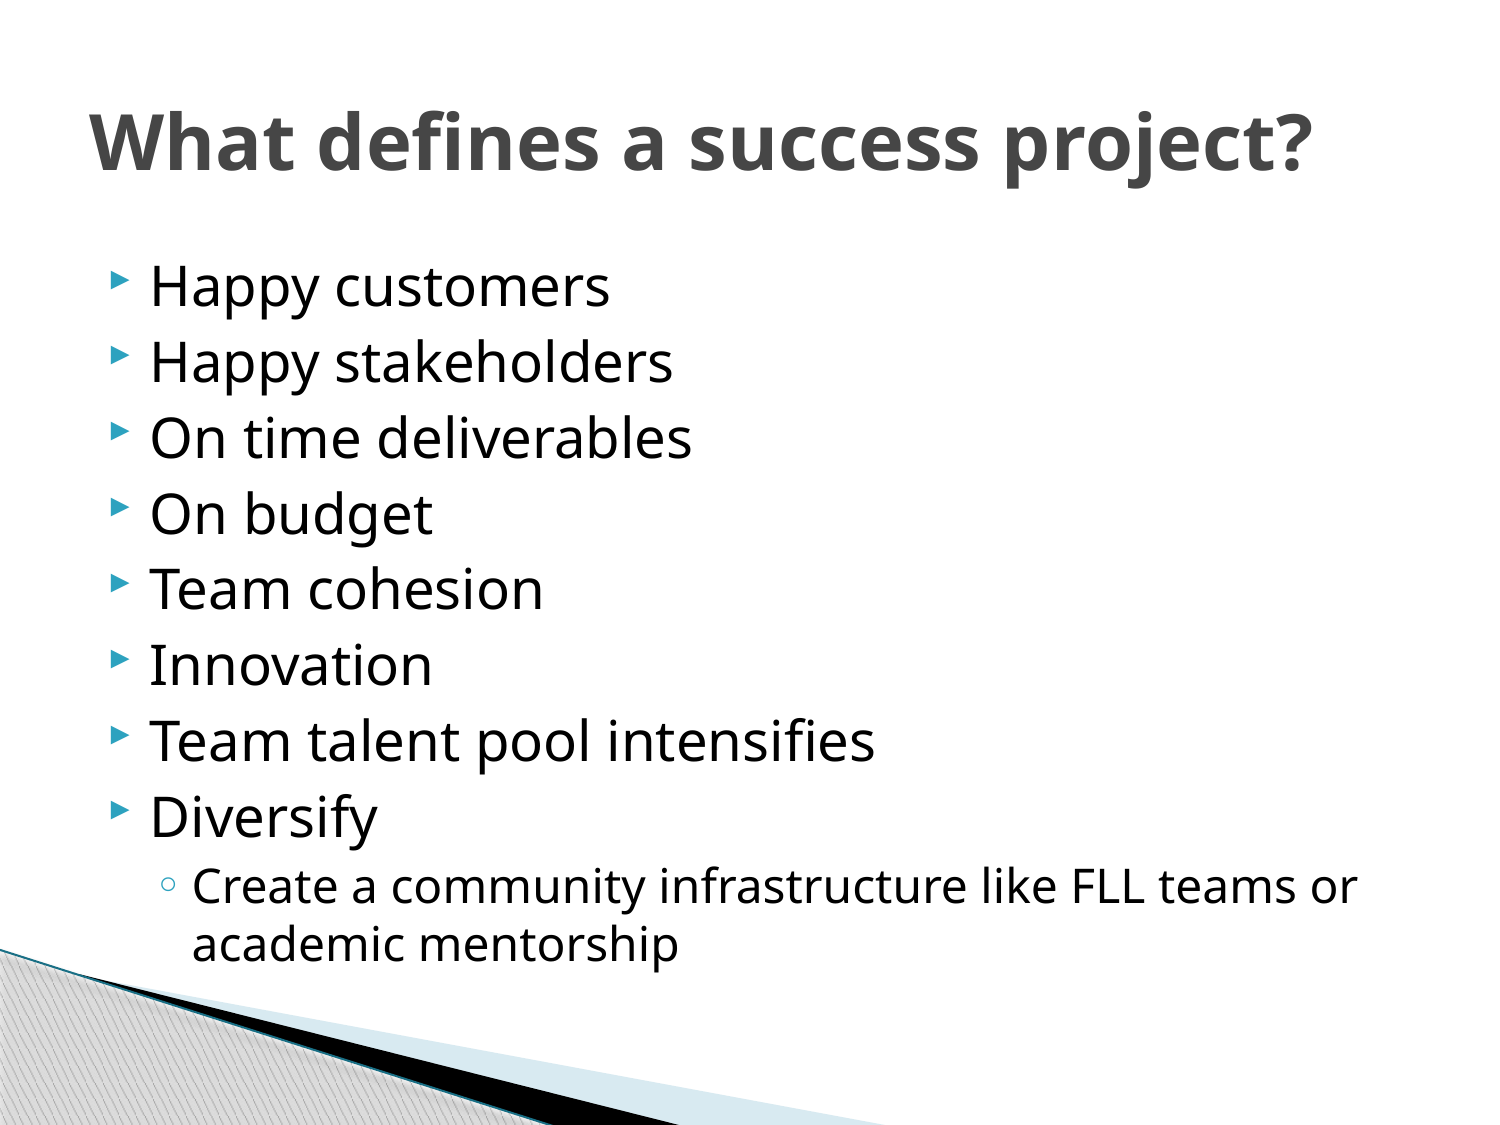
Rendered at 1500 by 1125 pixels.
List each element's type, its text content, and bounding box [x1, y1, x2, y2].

list Happy customers Happy stakeholders On time deliverables On budget Team cohesion Innovation Team talent pool intensifies Diversify Create a community infrastructure like FLL teams or academic mentorship [75, 243, 1425, 986]
title What defines a success project? [75, 45, 1425, 233]
